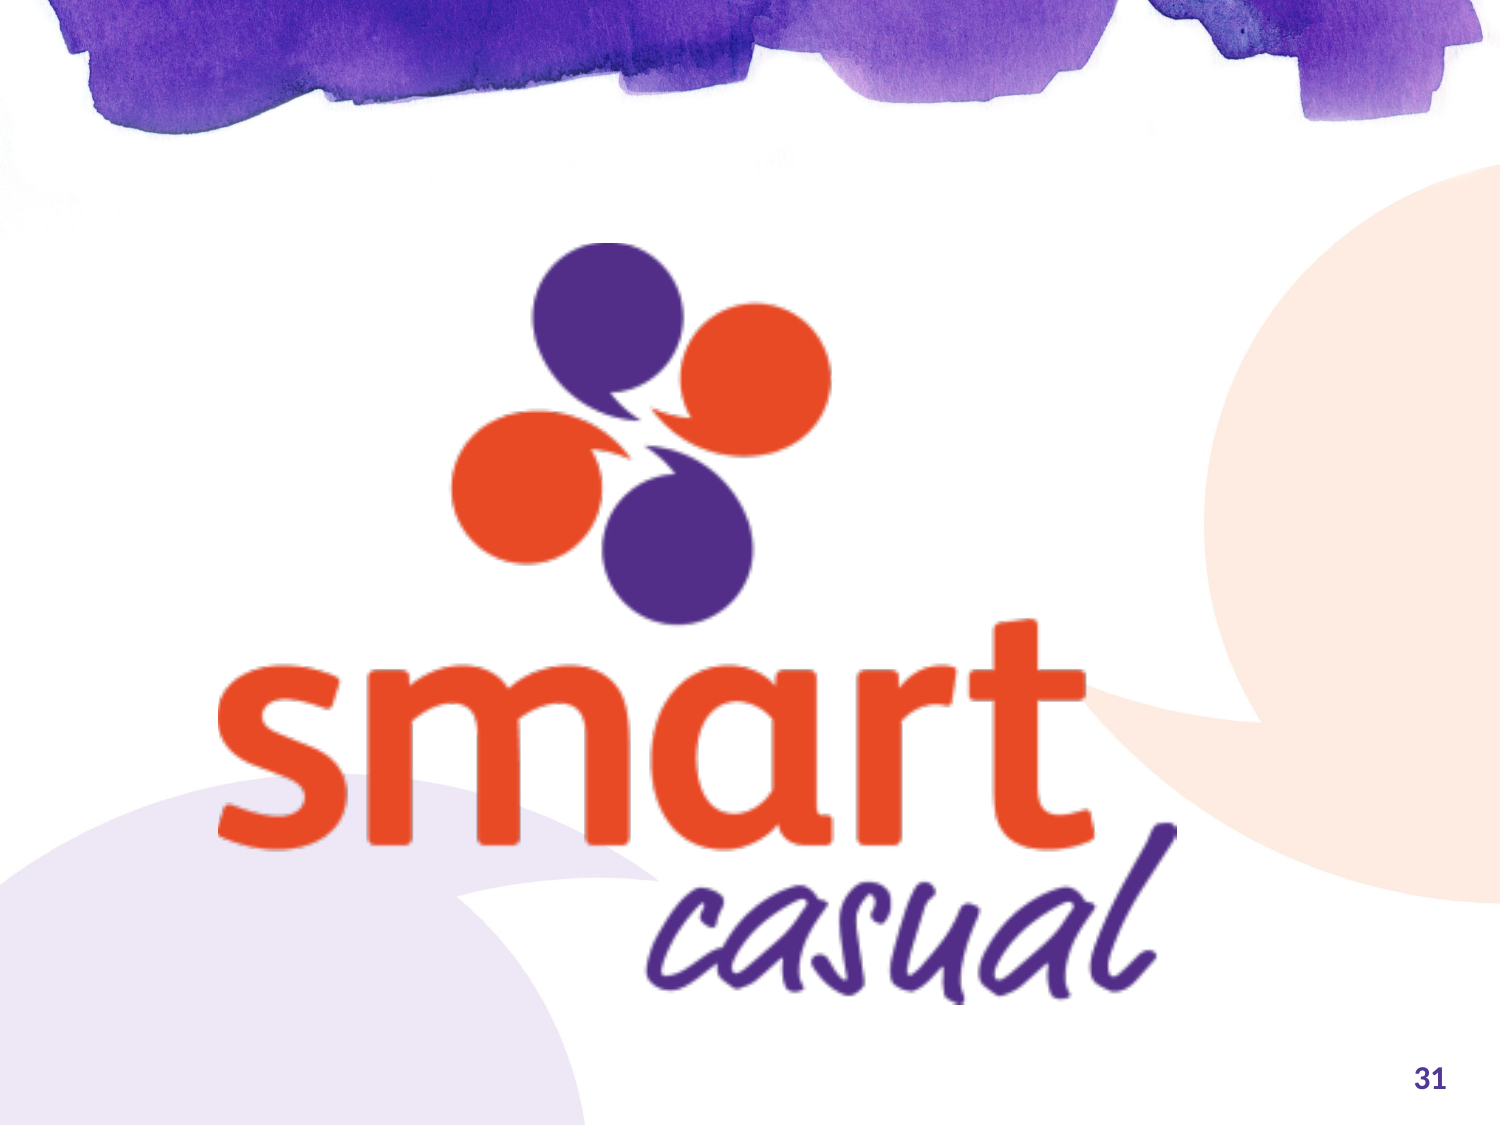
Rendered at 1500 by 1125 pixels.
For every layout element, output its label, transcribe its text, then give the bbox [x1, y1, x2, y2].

picture [0, 0, 1500, 1125]
slide_number 31 [1246, 1046, 1462, 1107]
